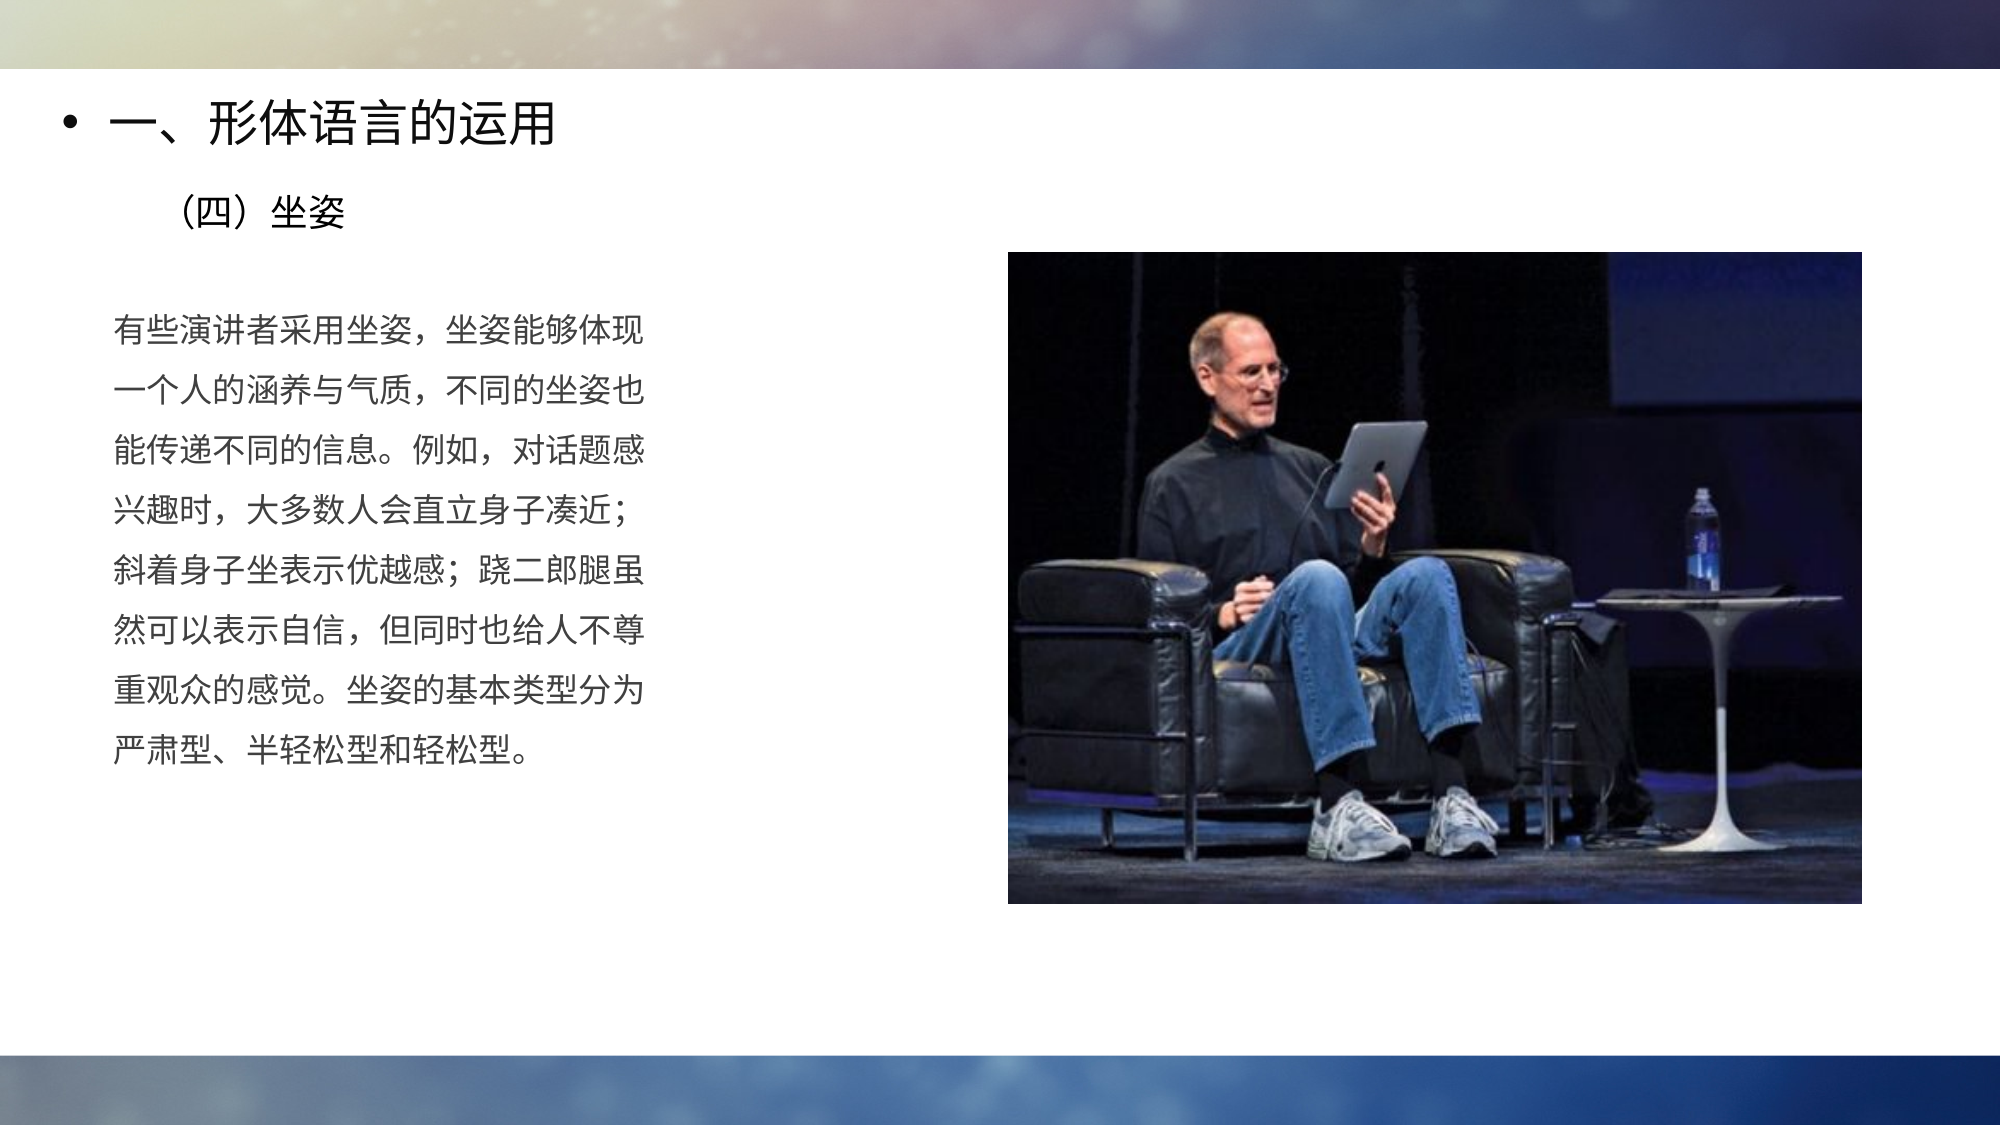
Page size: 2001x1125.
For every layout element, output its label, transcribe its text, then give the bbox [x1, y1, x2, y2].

picture [1008, 252, 1862, 904]
picture [0, 1056, 2000, 1125]
text_box （四）坐姿 [143, 181, 361, 242]
text_box 一、形体语言的运用 [46, 84, 724, 160]
picture [0, 0, 2000, 69]
text_box 有些演讲者采用坐姿，坐姿能够体现一个人的涵养与气质，不同的坐姿也能传递不同的信息。例如，对话题感兴趣时，大多数人会直立身子凑近；斜着身子坐表示优越感；跷二郎腿虽然可以表示自信，但同时也给人不尊重观众的感觉。坐姿的基本类型分为严肃型、半轻松型和轻松型。 [98, 282, 689, 777]
